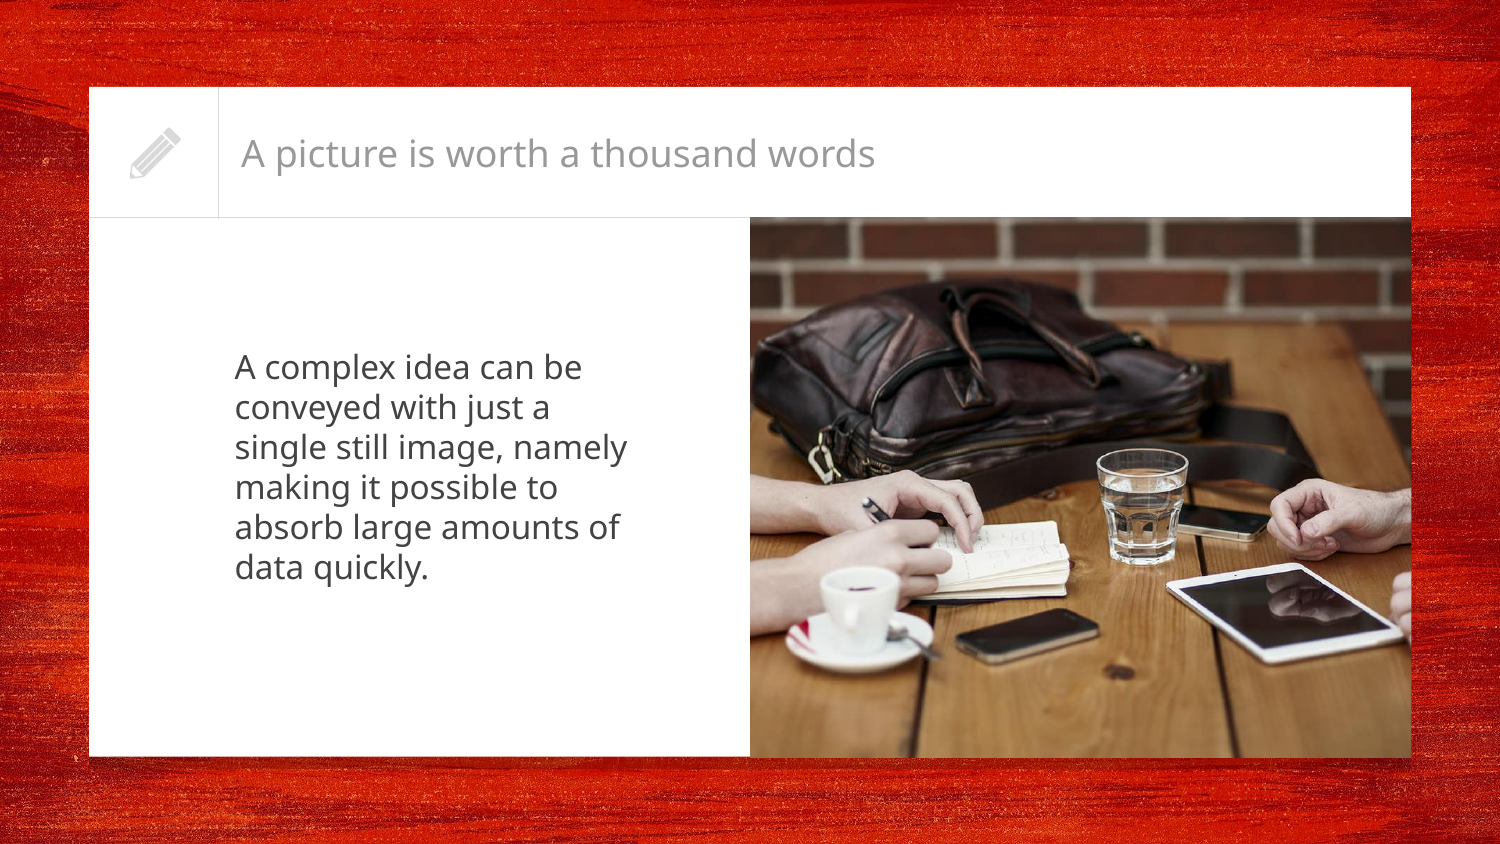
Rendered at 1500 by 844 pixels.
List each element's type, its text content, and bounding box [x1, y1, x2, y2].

title A picture is worth a thousand words [226, 86, 1330, 218]
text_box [129, 127, 182, 180]
picture [0, 0, 1500, 844]
list A complex idea can be conveyed with just a single still image, namely making it possible to absorb large amounts of data quickly. [219, 217, 659, 715]
